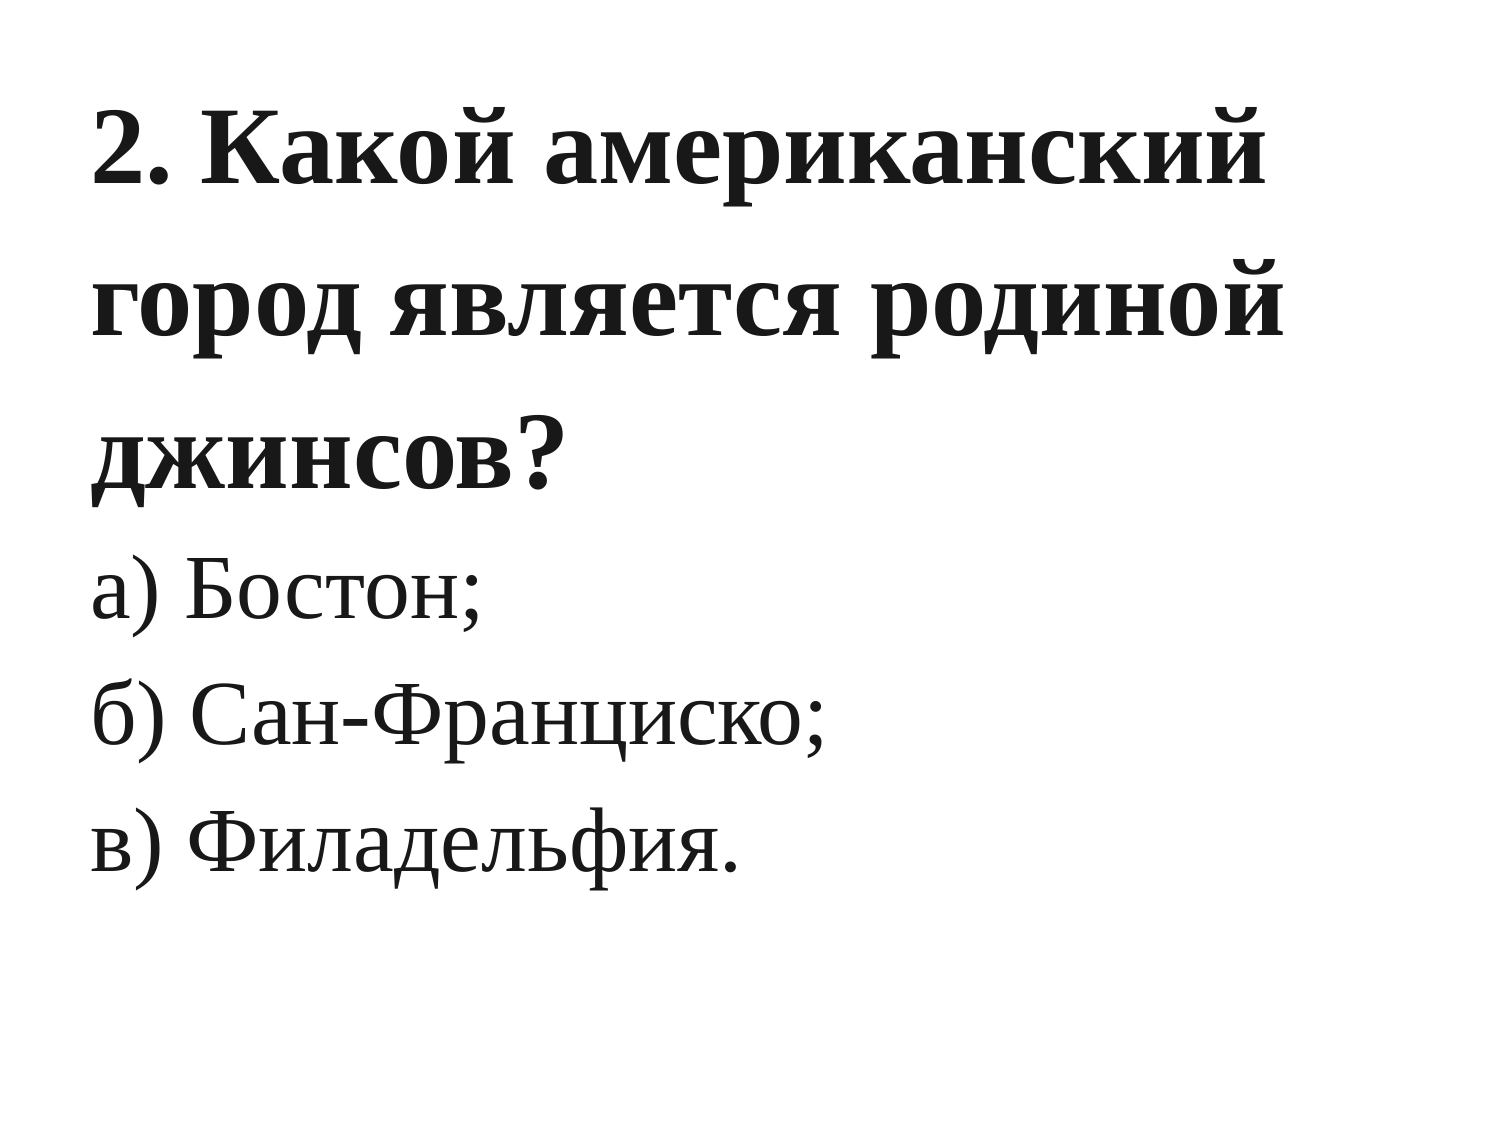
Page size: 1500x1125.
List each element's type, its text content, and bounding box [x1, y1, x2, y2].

title 2. Какой американский город является родиной джинсов? а) Бостон; б) Сан-Франциско; в) Филадельфия. [75, 45, 1459, 988]
